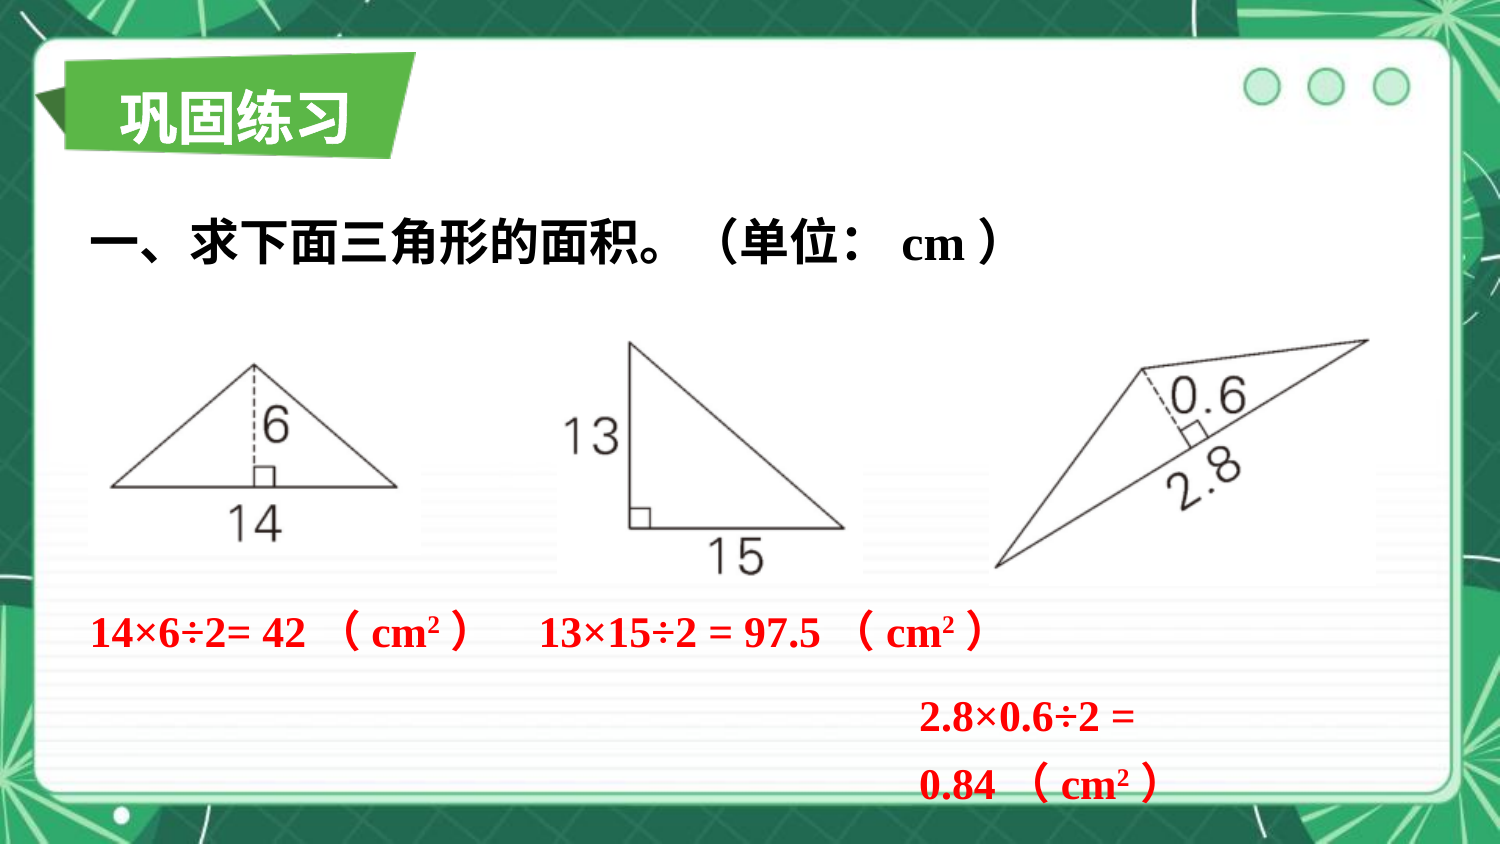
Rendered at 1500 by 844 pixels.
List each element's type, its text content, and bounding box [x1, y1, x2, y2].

text_box 13×15÷2 = 97.5（cm2） [523, 580, 1027, 664]
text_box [34, 52, 416, 159]
text_box 2.8×0.6÷2 = 0.84（cm2） [904, 664, 1408, 816]
picture [0, 0, 1500, 844]
text_box 14×6÷2= 42（cm2） [74, 580, 523, 664]
text_box 一、求下面三角形的面积。（单位：cm） [74, 184, 1227, 278]
